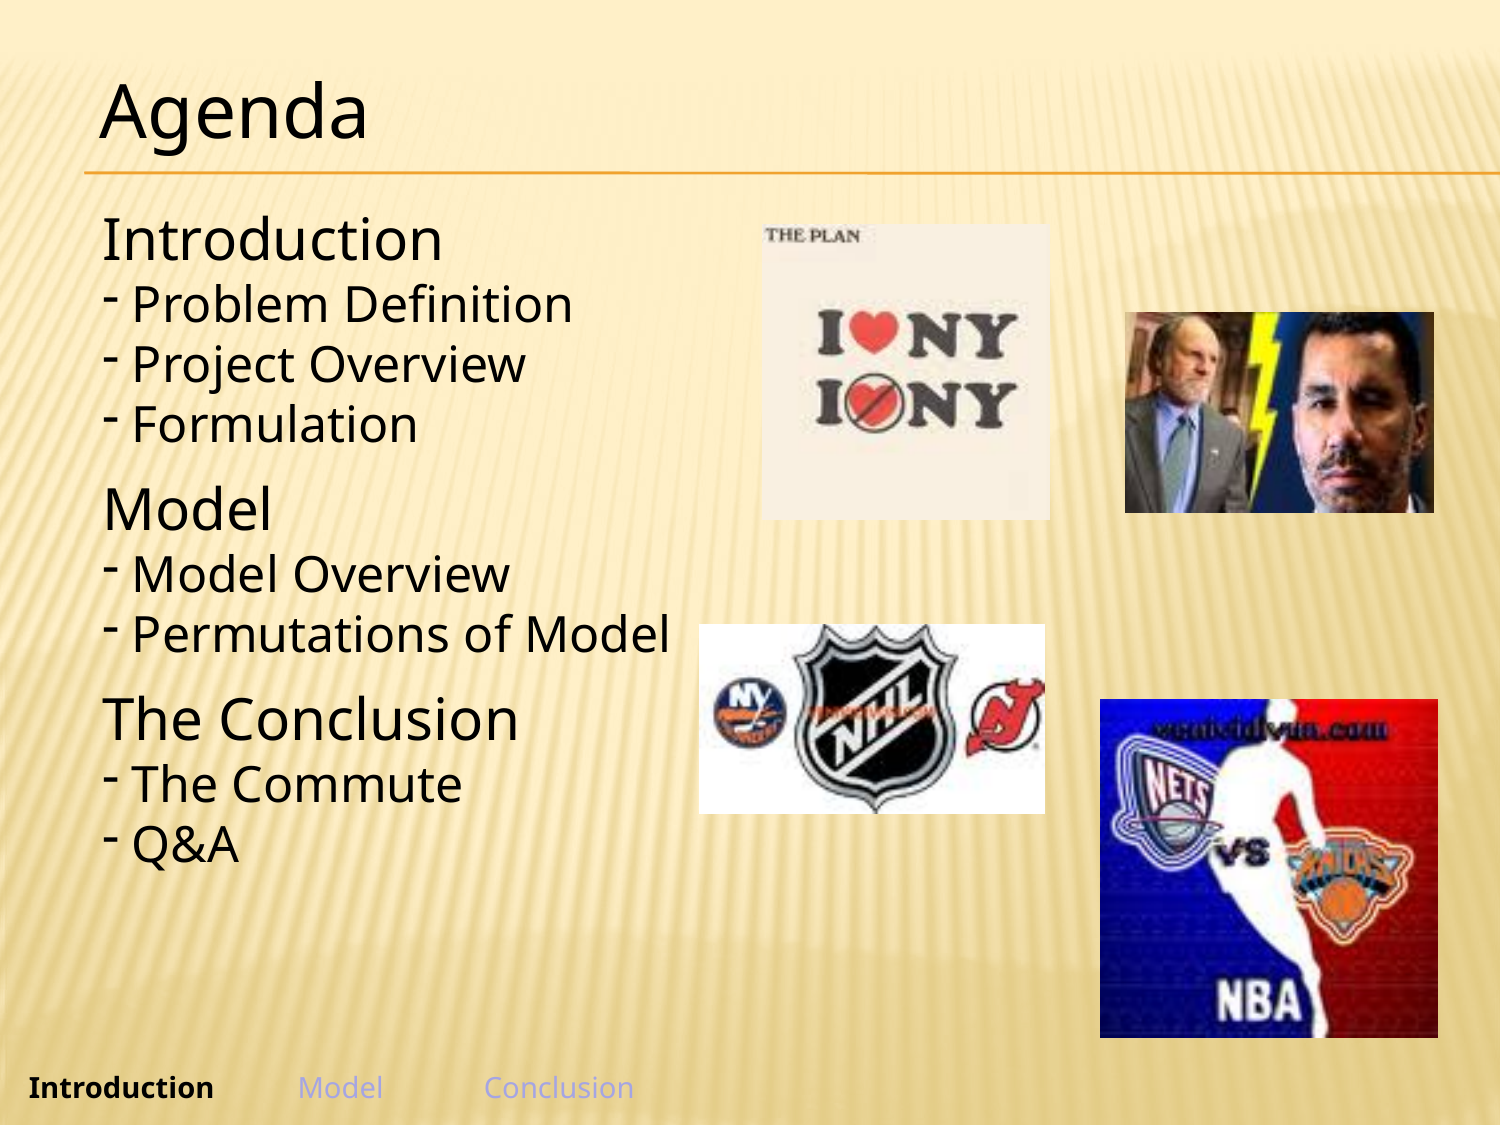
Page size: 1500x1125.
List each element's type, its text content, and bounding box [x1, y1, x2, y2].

text_box Agenda [85, 56, 386, 162]
text_box Model [231, 1061, 449, 1112]
picture [762, 224, 1051, 520]
text_box Conclusion [449, 1061, 669, 1112]
text_box Introduction Problem Definition Project Overview Formulation Model Model Overview Permutations of Model The Conclusion The Commute Q&A [87, 149, 763, 880]
picture [1099, 699, 1438, 1038]
text_box Introduction [12, 1061, 231, 1112]
picture [1124, 312, 1434, 513]
picture [699, 624, 1045, 815]
